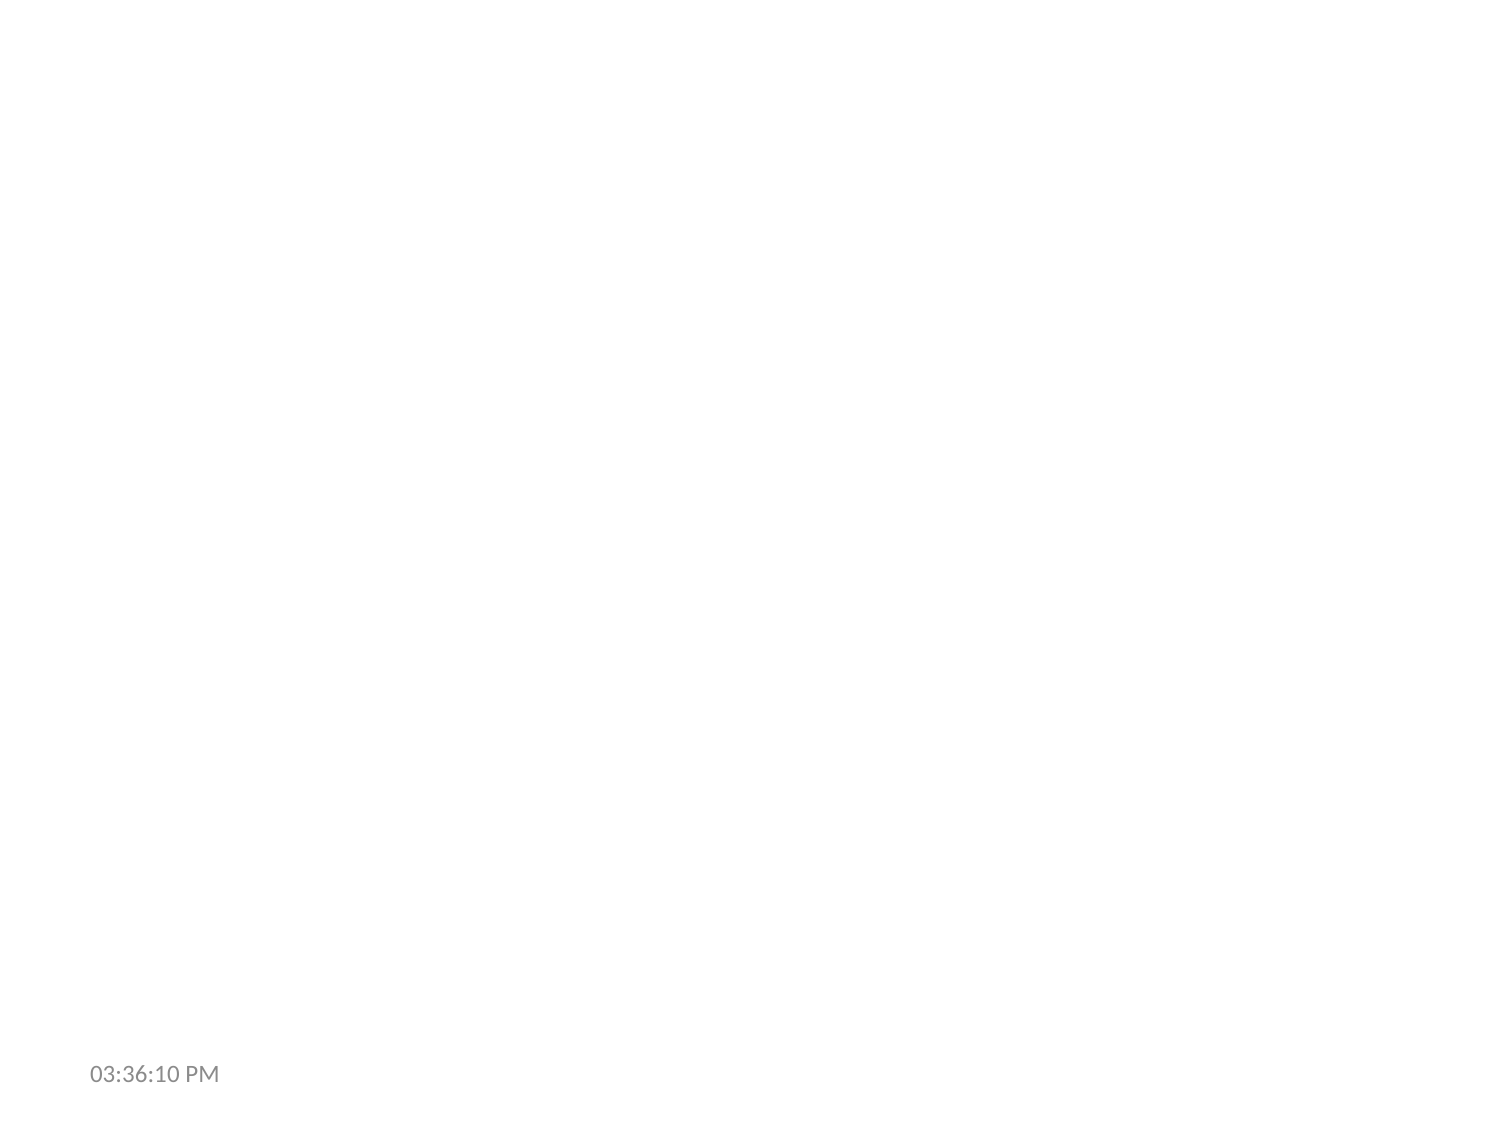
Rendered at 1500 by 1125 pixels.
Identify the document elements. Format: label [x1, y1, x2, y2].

slide_number [75, 1042, 425, 1103]
